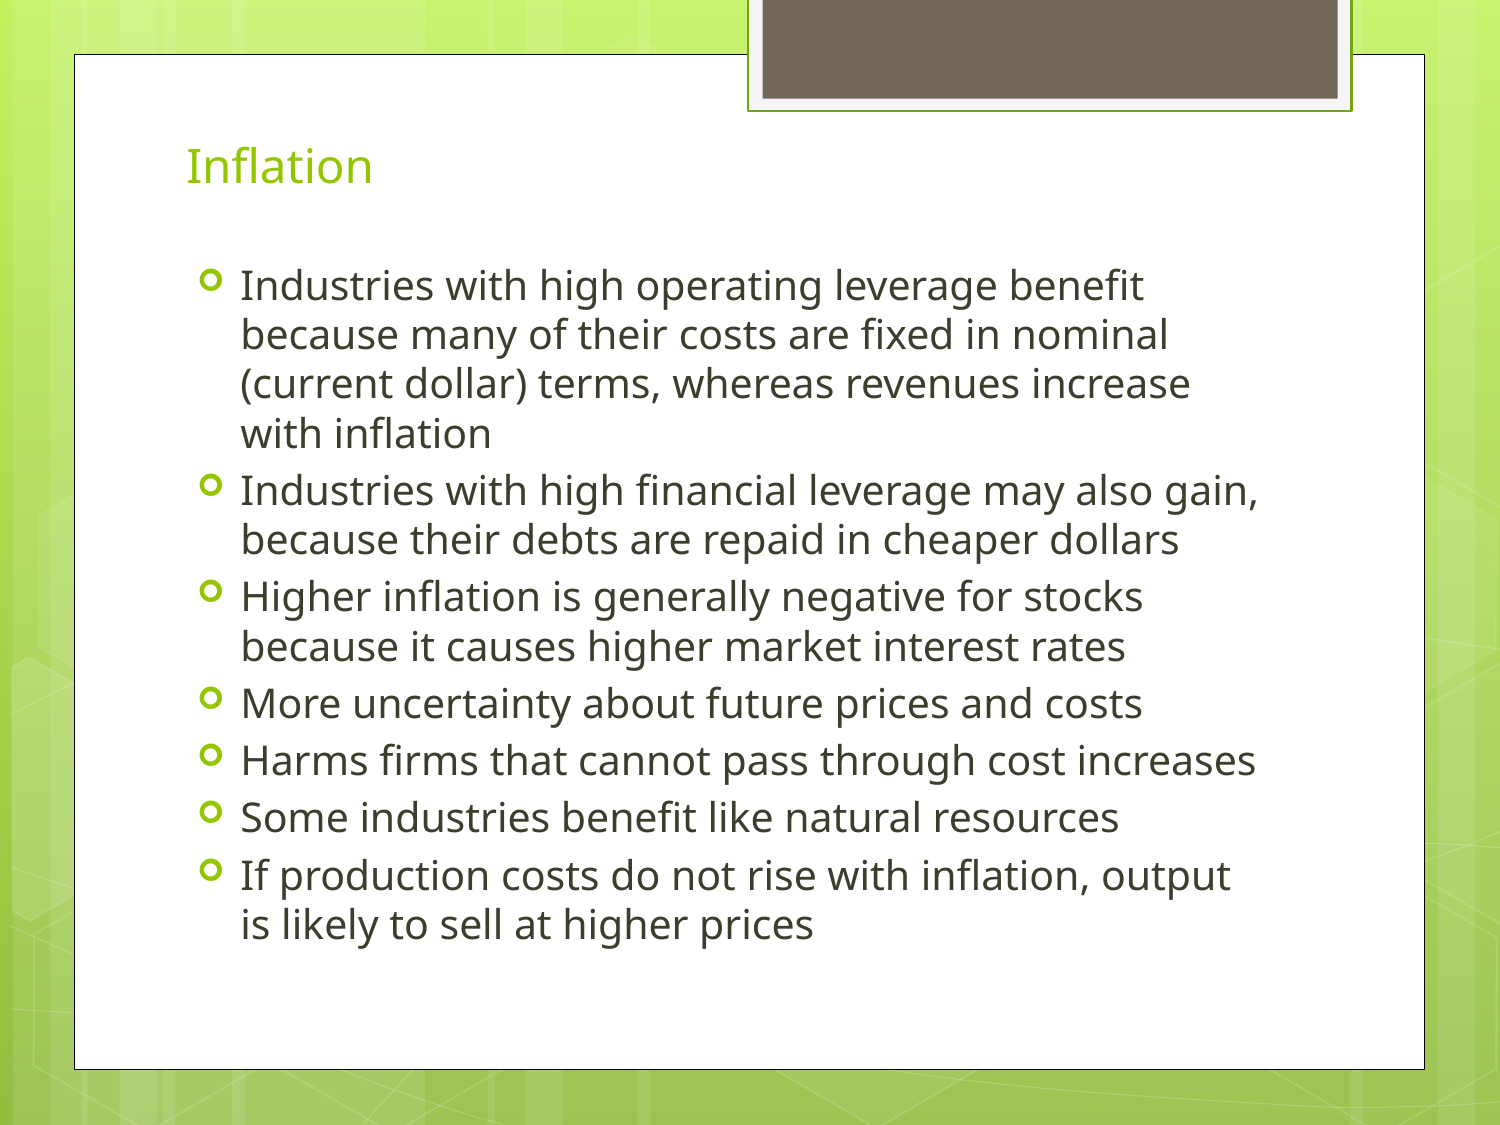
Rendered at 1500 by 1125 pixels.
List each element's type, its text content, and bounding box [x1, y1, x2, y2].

title Inflation [171, 127, 1324, 201]
list Industries with high operating leverage benefit because many of their costs are fixed in nominal (current dollar) terms, whereas revenues increase with inflation Industries with high financial leverage may also gain, because their debts are repaid in cheaper dollars Higher inflation is generally negative for stocks because it causes higher market interest rates More uncertainty about future prices and costs Harms firms that cannot pass through cost increases Some industries benefit like natural resources If production costs do not rise with inflation, output is likely to sell at higher prices [171, 252, 1283, 995]
